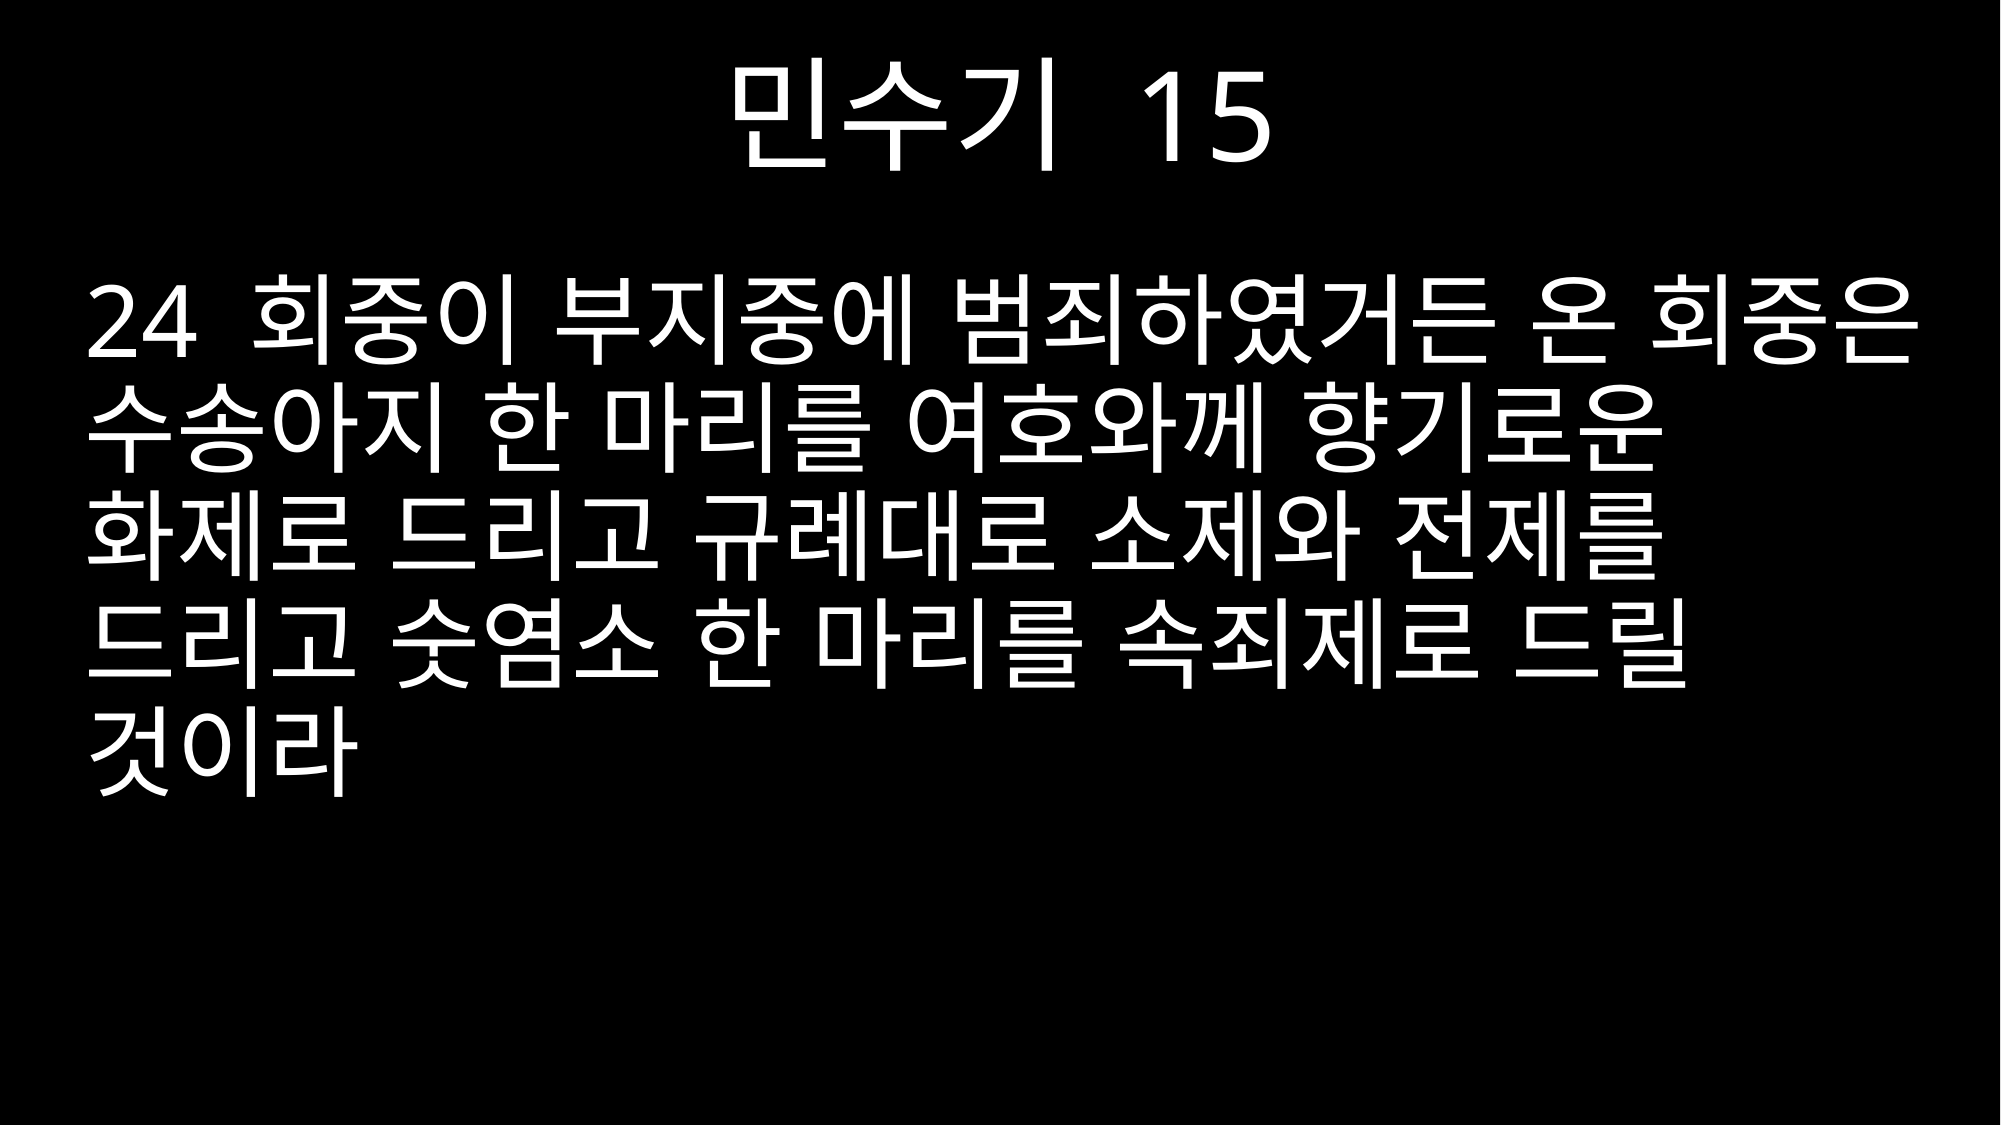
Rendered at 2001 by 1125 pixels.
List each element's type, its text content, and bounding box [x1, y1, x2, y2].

picture [0, 0, 2001, 1125]
footer 민수기 15 [0, 32, 2000, 192]
list 24 회중이 부지중에 범죄하였거든 온 회중은 수송아지 한 마리를 여호와께 향기로운 화제로 드리고 규례대로 소제와 전제를 드리고 숫염소 한 마리를 속죄제로 드릴 것이라 [69, 263, 1953, 423]
